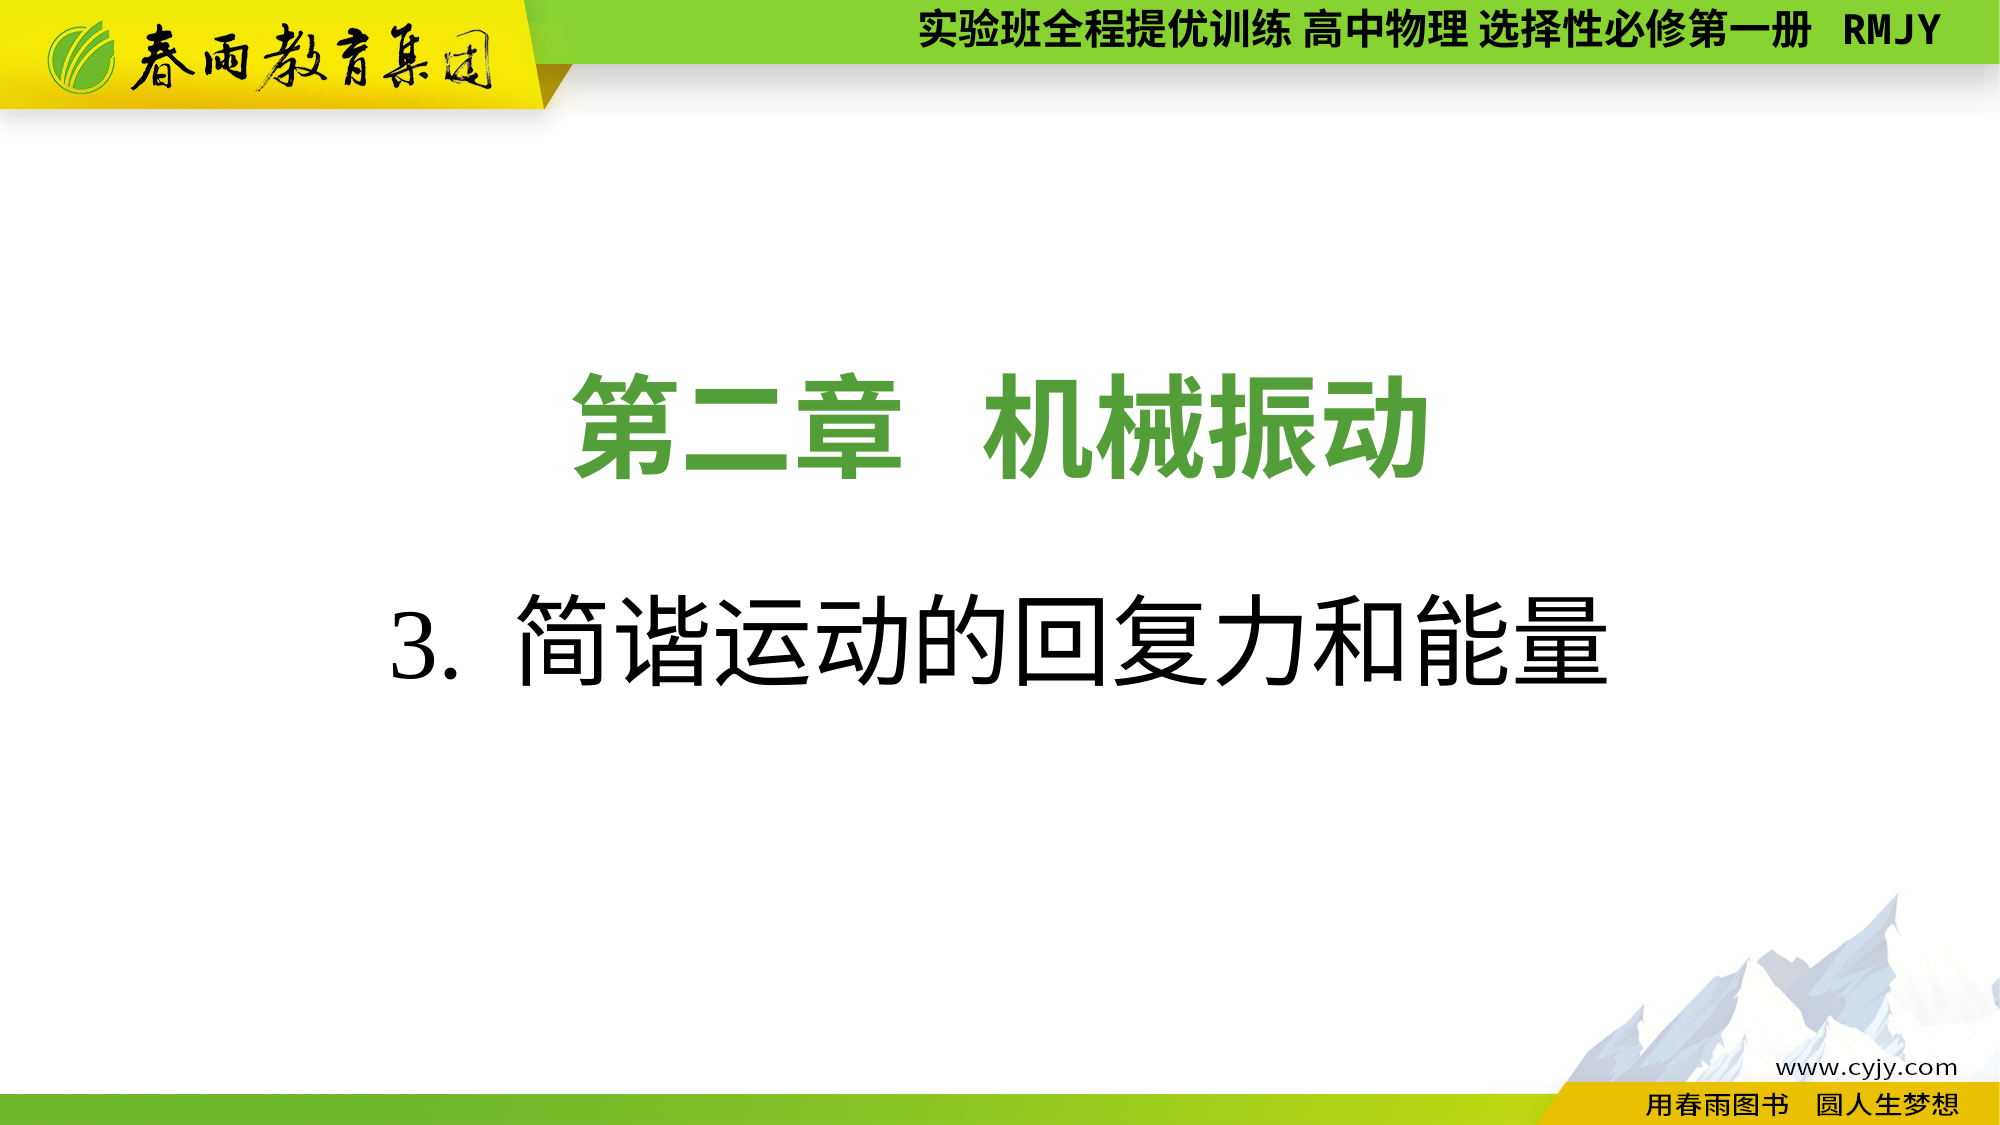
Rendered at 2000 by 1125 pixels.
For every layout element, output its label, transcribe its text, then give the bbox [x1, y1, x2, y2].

picture [0, 0, 2000, 1125]
text_box 3. 简谐运动的回复力和能量 [54, 511, 1946, 706]
text_box 第二章 机械振动 [54, 282, 1946, 500]
